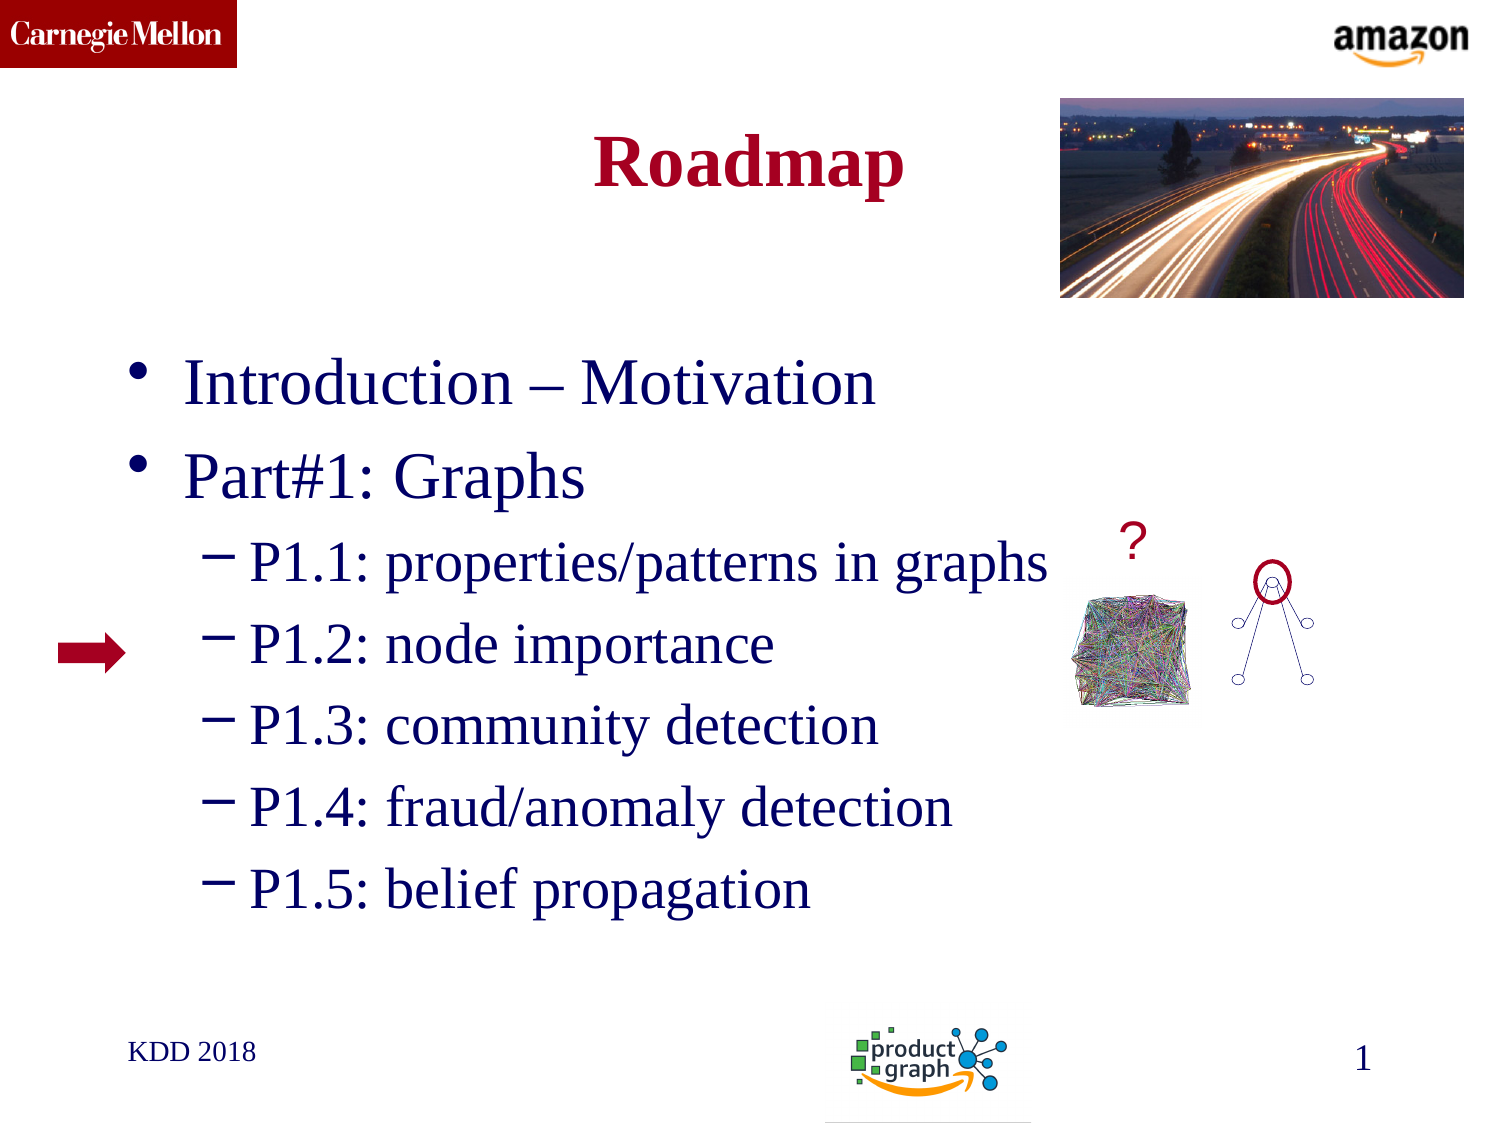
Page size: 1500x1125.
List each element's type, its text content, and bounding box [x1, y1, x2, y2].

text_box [1231, 576, 1314, 686]
picture [0, 0, 237, 68]
slide_number 1 [1074, 1024, 1388, 1101]
list Introduction – Motivation Part#1: Graphs P1.1: properties/patterns in graphs P1.2: node importance P1.3: community detection P1.4: fraud/anomaly detection P1.5: belief propagation [112, 237, 1388, 1001]
text_box ? [1103, 497, 1164, 574]
text_box [58, 632, 126, 674]
picture [1322, 4, 1484, 88]
slide_number KDD 2018 [112, 1024, 426, 1101]
text_box [1256, 561, 1289, 575]
picture [1060, 98, 1464, 299]
title Roadmap [112, 99, 1058, 213]
picture [1063, 576, 1202, 729]
